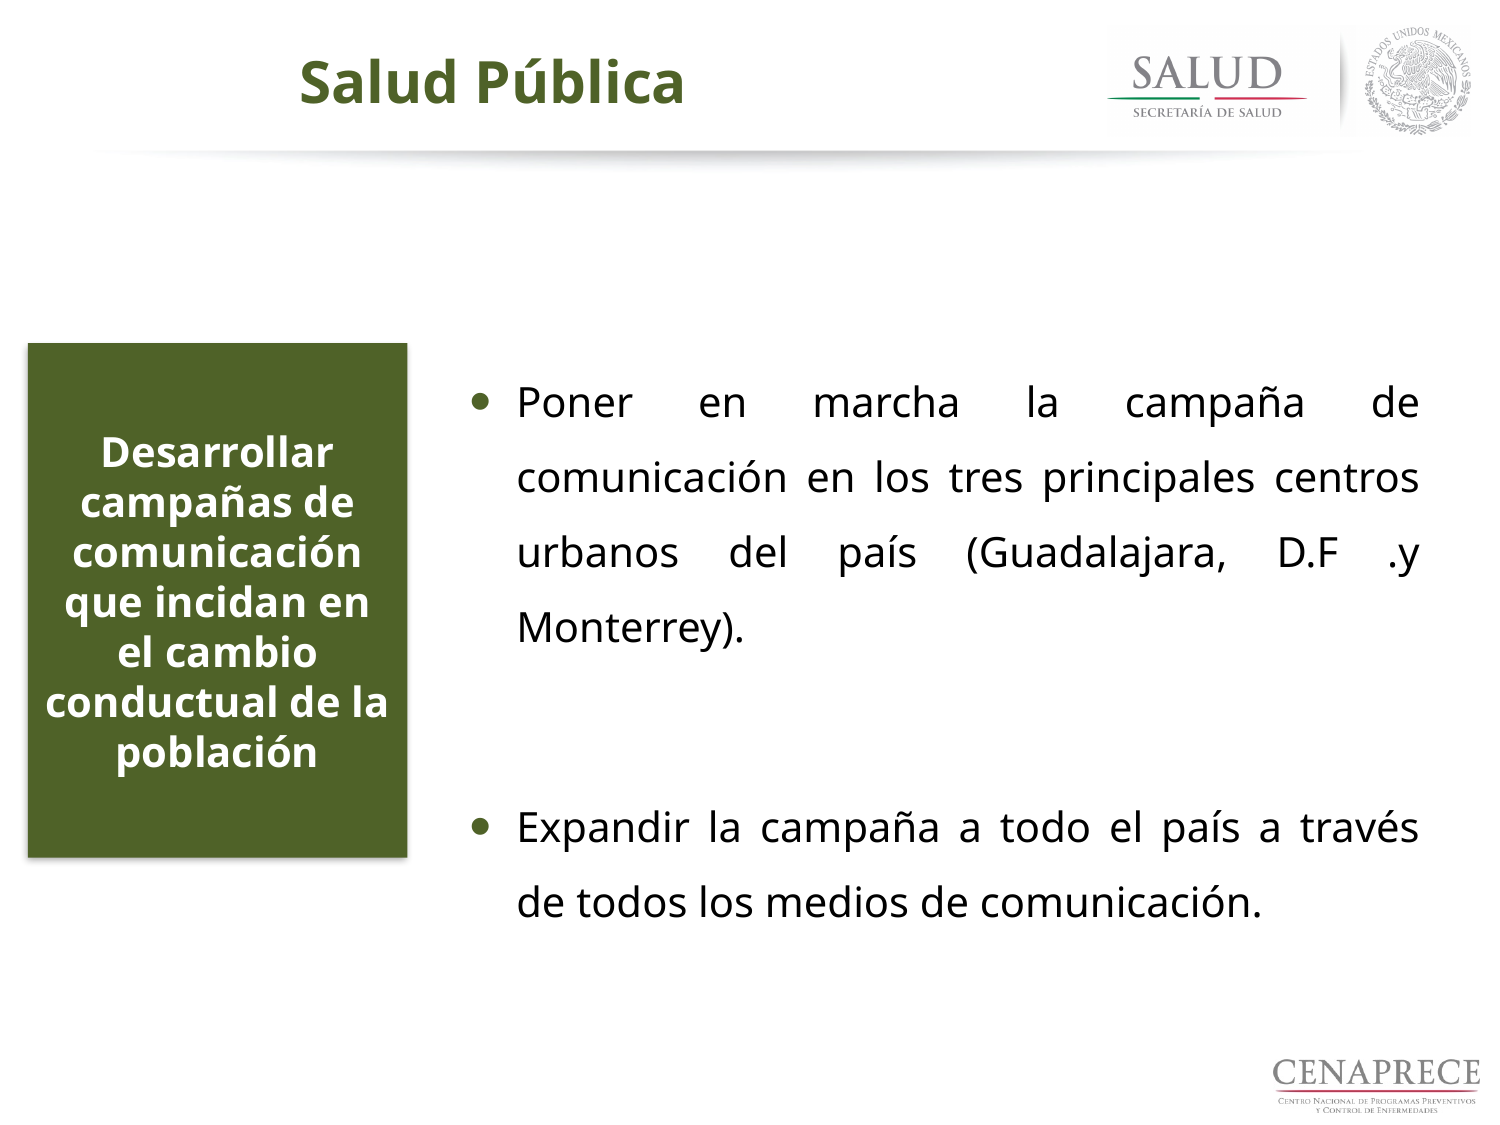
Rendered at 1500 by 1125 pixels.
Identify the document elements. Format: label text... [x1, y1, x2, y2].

text_box Poner en marcha la campaña de comunicación en los tres principales centros urbanos del país (Guadalajara, D.F .y Monterrey). Expandir la campaña a todo el país a través de todos los medios de comunicación. [454, 343, 1435, 933]
text_box Desarrollar campañas de comunicación que incidan en el cambio conductual de la población [26, 341, 409, 860]
picture [1273, 1059, 1480, 1113]
picture [75, 143, 1393, 183]
picture [1107, 25, 1471, 137]
text_box Salud Pública [0, 0, 987, 161]
